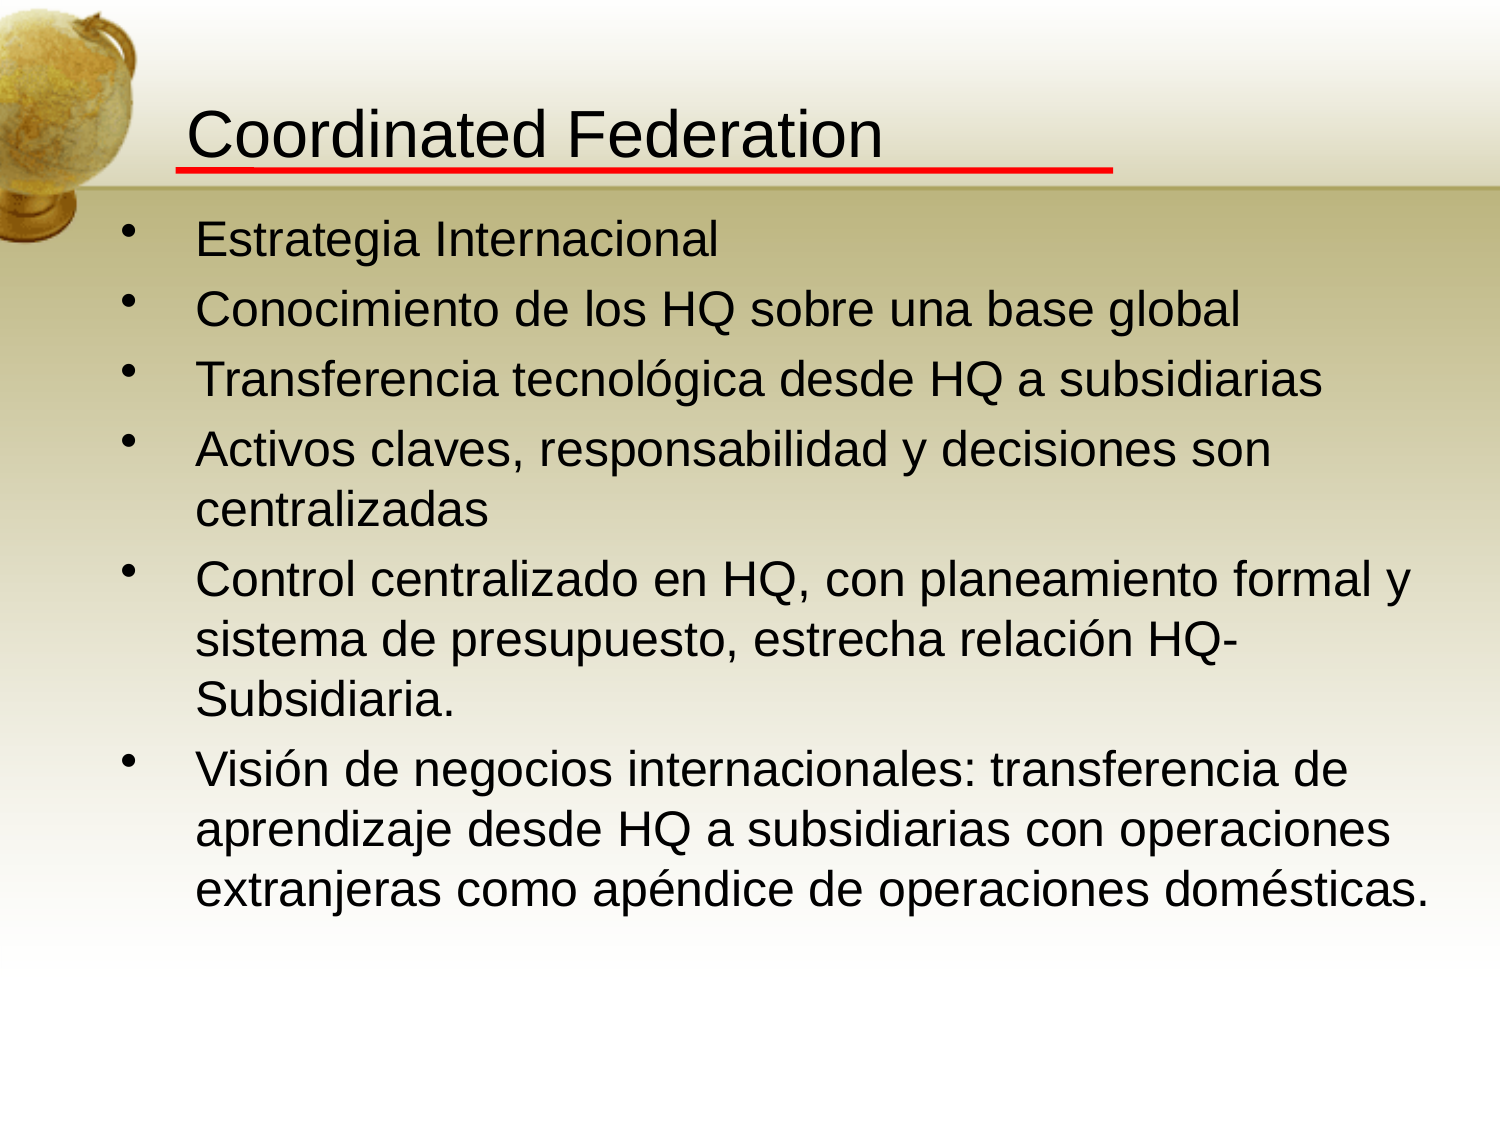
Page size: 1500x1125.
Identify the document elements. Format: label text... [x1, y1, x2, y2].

picture [0, 0, 1500, 1125]
title Coordinated Federation [170, 36, 1436, 179]
list Estrategia Internacional Conocimiento de los HQ sobre una base global Transferencia tecnológica desde HQ a subsidiarias Activos claves, responsabilidad y decisiones son centralizadas Control centralizado en HQ, con planeamiento formal y sistema de presupuesto, estrecha relación HQ-Subsidiaria. Visión de negocios internacionales: transferencia de aprendizaje desde HQ a subsidiarias con operaciones extranjeras como apéndice de operaciones domésticas. [105, 198, 1454, 1032]
